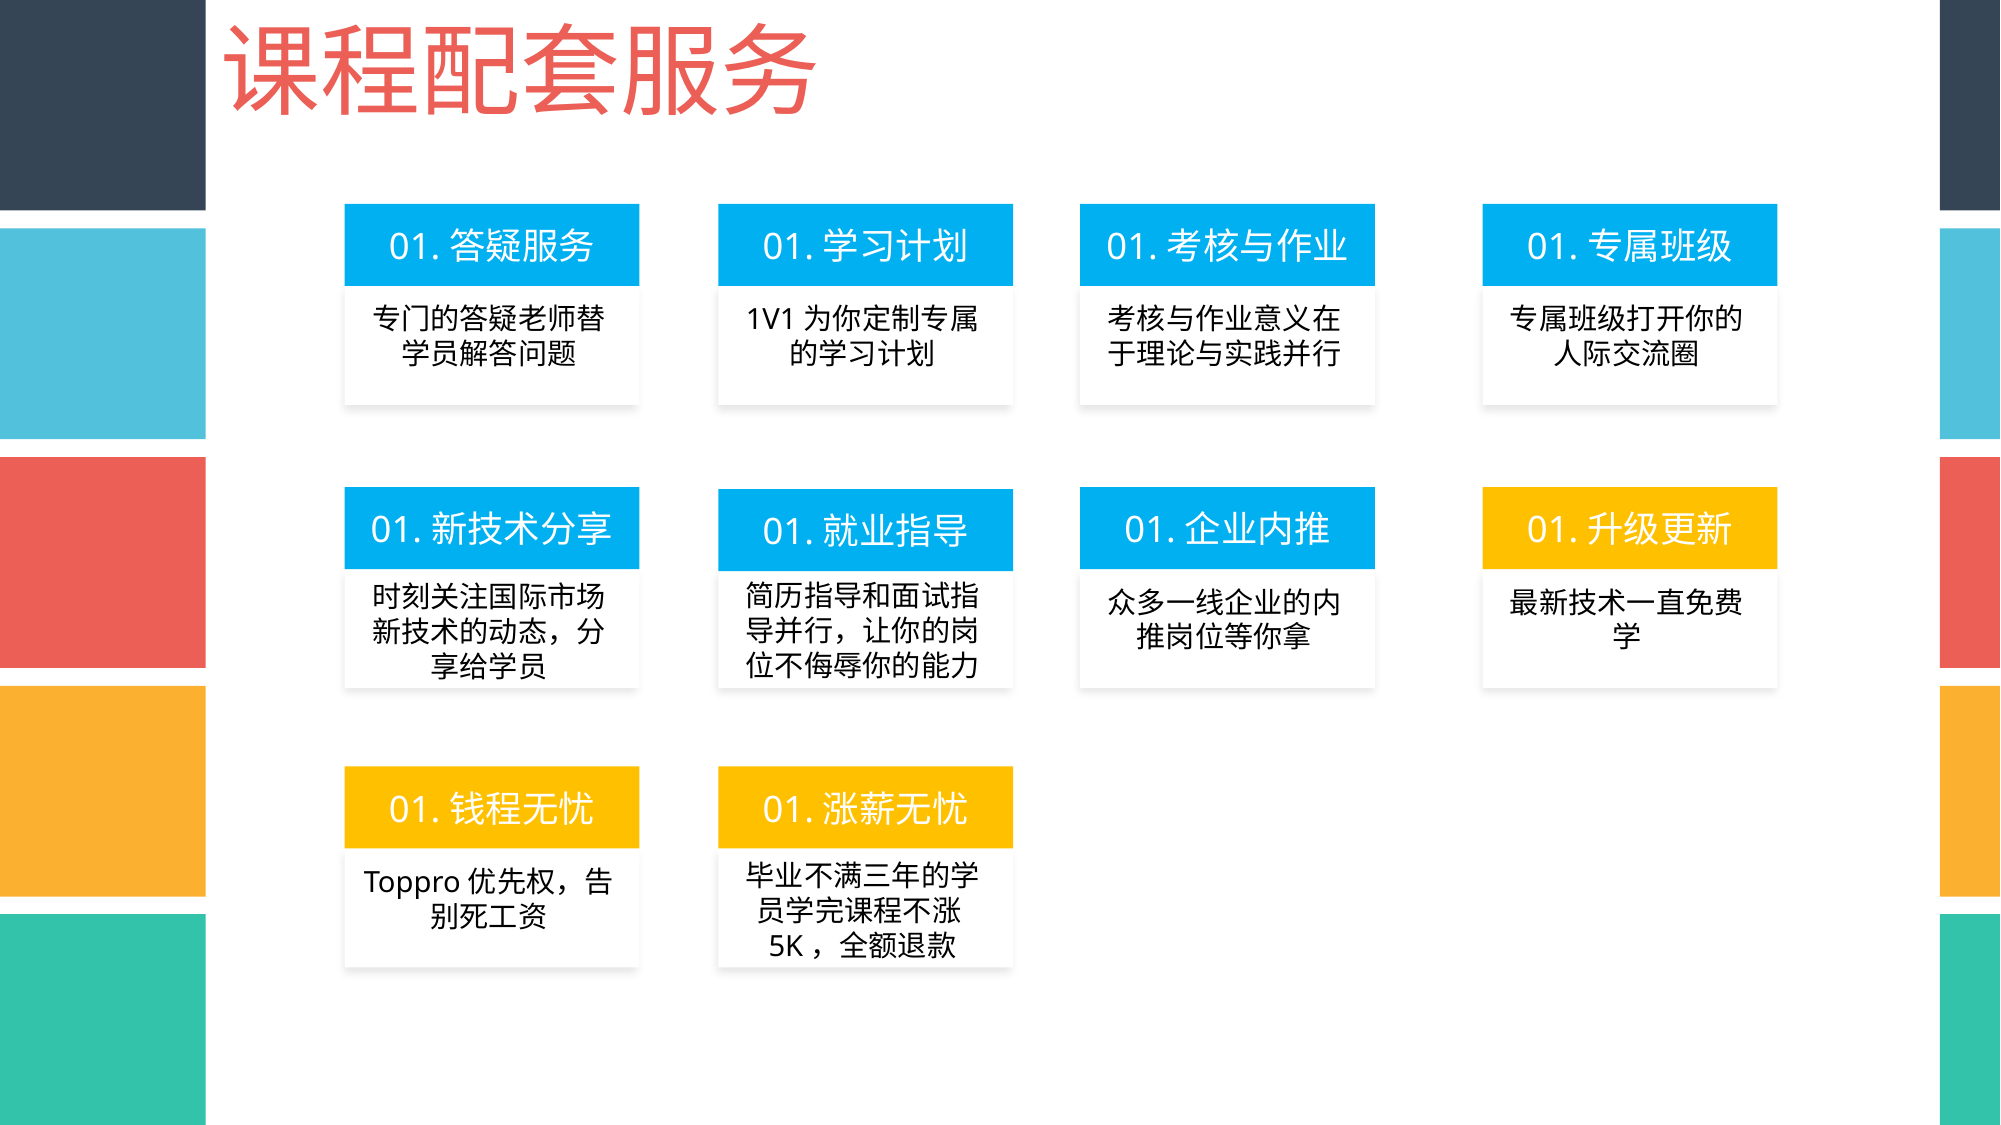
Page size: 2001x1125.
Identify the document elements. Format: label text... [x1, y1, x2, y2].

text_box [0, 0, 206, 211]
text_box 专门的答疑老师替学员解答问题 [344, 293, 634, 378]
text_box [1482, 286, 1778, 405]
text_box 考核与作业意义在于理论与实践并行 [1080, 293, 1369, 378]
text_box 1V1为你定制专属的学习计划 [718, 293, 1007, 378]
text_box 01.专属班级 [1482, 203, 1778, 286]
text_box 01.就业指导 [718, 489, 1014, 572]
text_box [344, 286, 640, 405]
text_box 01.考核与作业 [1080, 203, 1375, 286]
text_box [718, 849, 1014, 968]
text_box 01.学习计划 [718, 203, 1014, 286]
text_box 01.涨薪无忧 [718, 766, 1014, 849]
text_box 最新技术一直免费学 [1482, 576, 1772, 662]
text_box [1939, 914, 2000, 1125]
text_box 众多一线企业的内推岗位等你拿 [1080, 576, 1369, 662]
text_box 课程配套服务 [205, 0, 836, 135]
text_box [344, 849, 640, 968]
text_box [1007, 572, 1014, 689]
text_box [718, 286, 1014, 405]
text_box [1482, 570, 1778, 689]
text_box [0, 685, 206, 897]
text_box [1080, 570, 1375, 689]
text_box [0, 457, 206, 668]
text_box [1939, 0, 2000, 211]
text_box 简历指导和面试指导并行，让你的岗位不侮辱你的能力 [718, 569, 1007, 690]
text_box 01.新技术分享 [344, 487, 640, 570]
text_box [1939, 228, 2000, 440]
text_box 专属班级打开你的人际交流圈 [1482, 293, 1772, 378]
text_box [1080, 286, 1375, 405]
text_box Toppro优先权，告别死工资 [344, 855, 634, 941]
text_box [0, 914, 206, 1125]
text_box 01.钱程无忧 [344, 766, 640, 849]
text_box [344, 570, 640, 689]
text_box 01.升级更新 [1482, 487, 1778, 570]
text_box 毕业不满三年的学员学完课程不涨5K，全额退款 [718, 850, 1007, 970]
text_box 01.答疑服务 [344, 203, 640, 286]
text_box 时刻关注国际市场新技术的动态，分享给学员 [344, 571, 634, 691]
text_box [0, 228, 206, 440]
text_box [1939, 457, 2000, 668]
text_box 01.企业内推 [1080, 487, 1375, 570]
text_box [1939, 685, 2000, 897]
